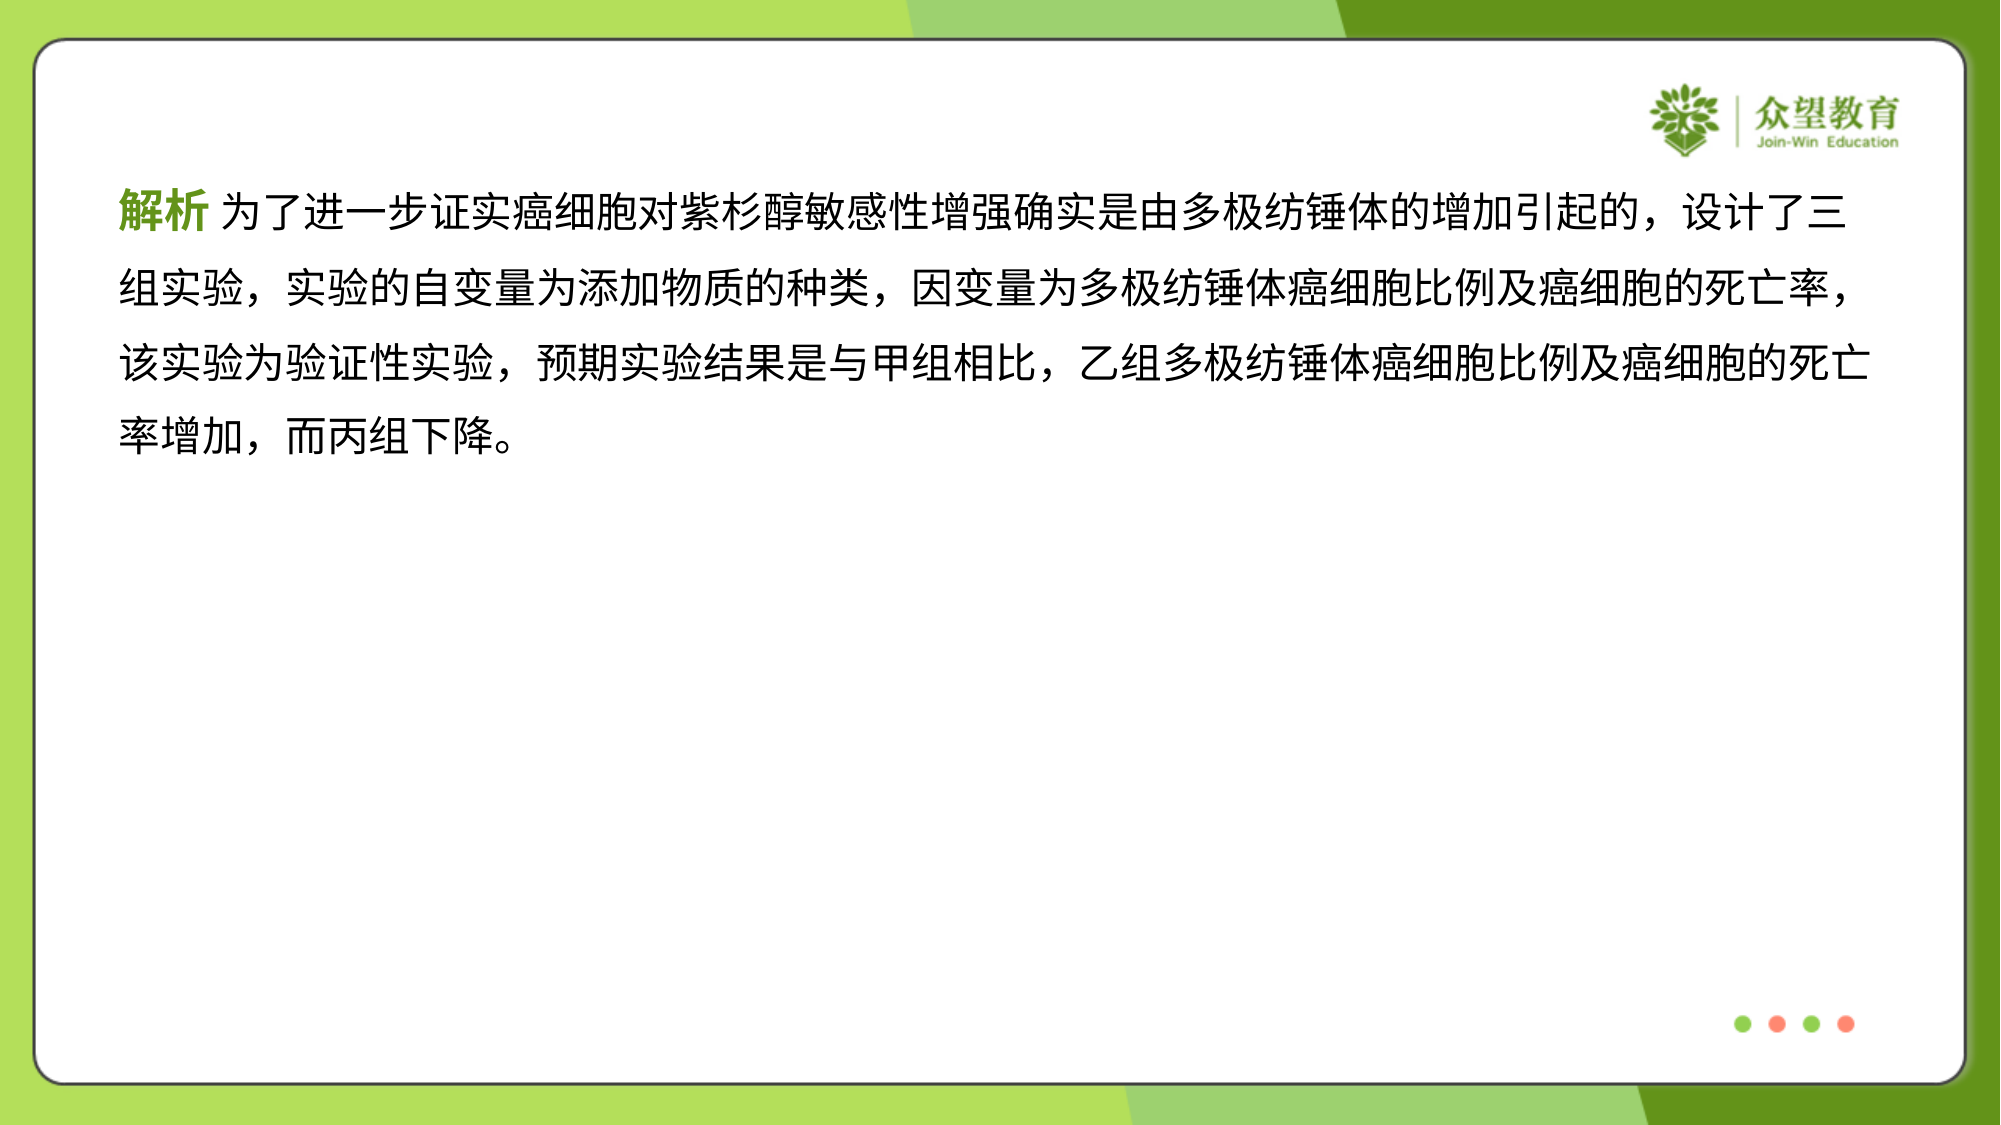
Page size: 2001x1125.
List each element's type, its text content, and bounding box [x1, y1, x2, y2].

picture [0, 0, 2000, 1125]
text_box 解析 为了进一步证实癌细胞对紫杉醇敏感性增强确实是由多极纺锤体的增加引起的，设计了三 组实验，实验的自变量为添加物质的种类，因变量为多极纺锤体癌细胞比例及癌细胞的死亡率， 该实验为验证性实验，预期实验结果是与甲组相比，乙组多极纺锤体癌细胞比例及癌细胞的死亡 率增加，而丙组下降。 [118, 159, 1883, 452]
